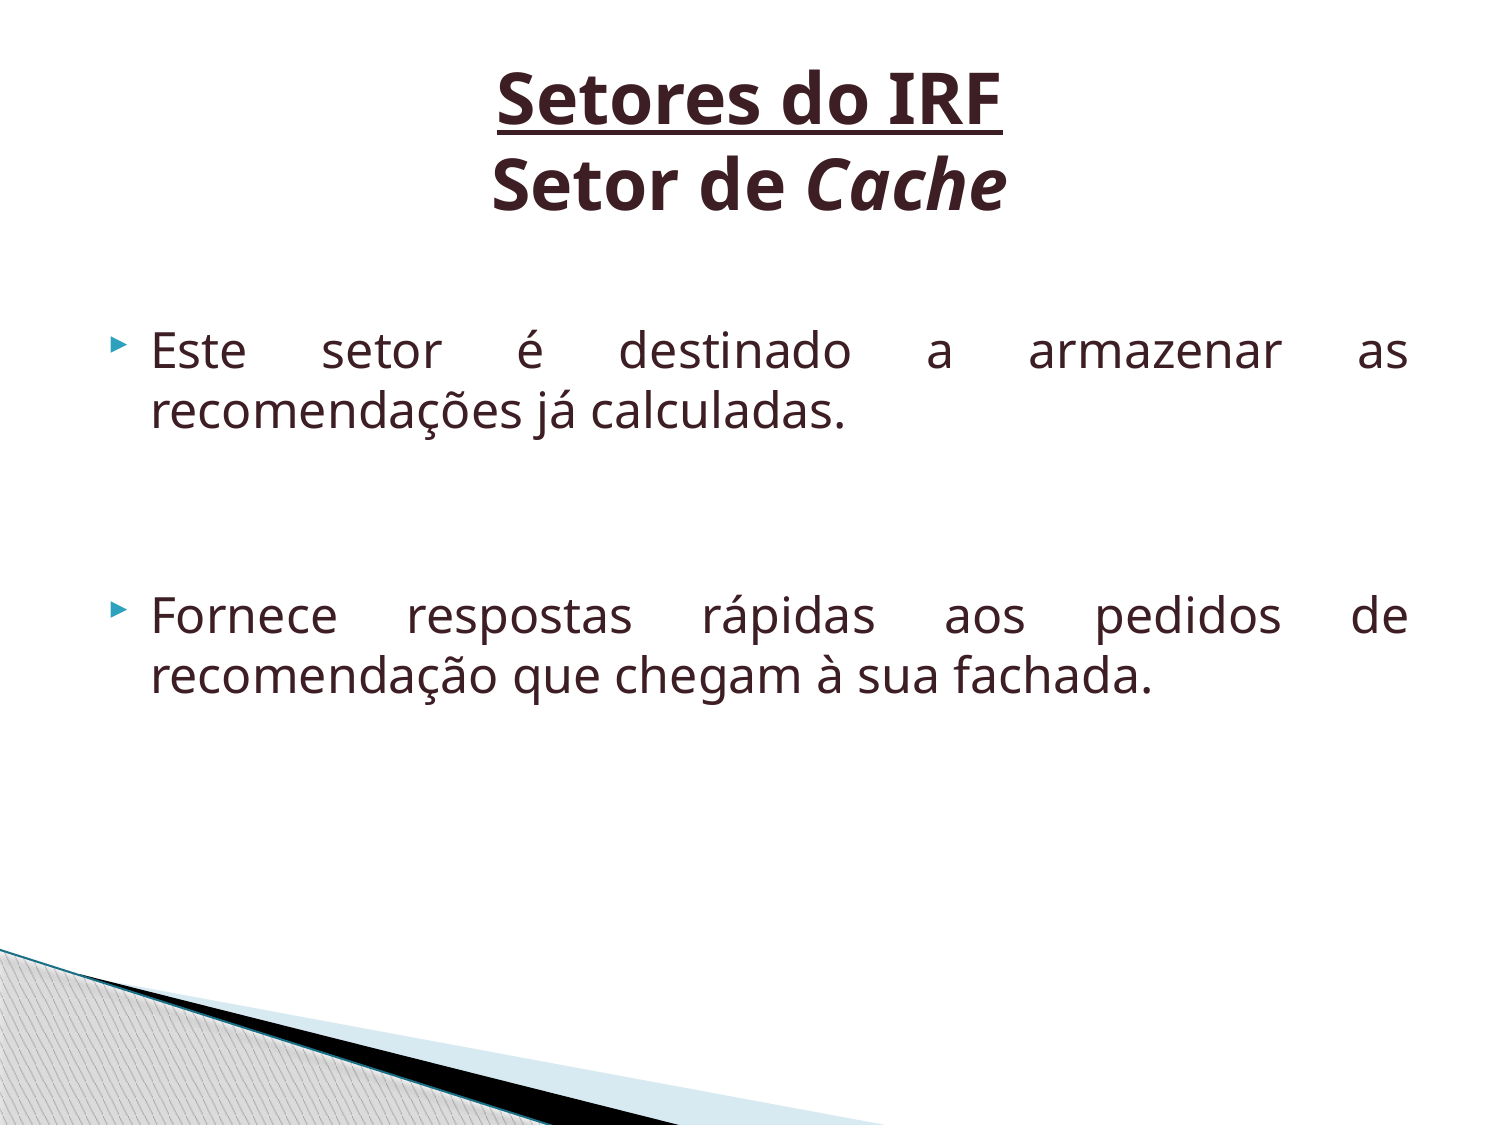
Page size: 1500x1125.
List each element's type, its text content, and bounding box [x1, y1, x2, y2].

title Setores do IRF Setor de Cache [75, 45, 1425, 233]
list Este setor é destinado a armazenar as recomendações já calculadas. Fornece respostas rápidas aos pedidos de recomendação que chegam à sua fachada. [74, 242, 1426, 986]
